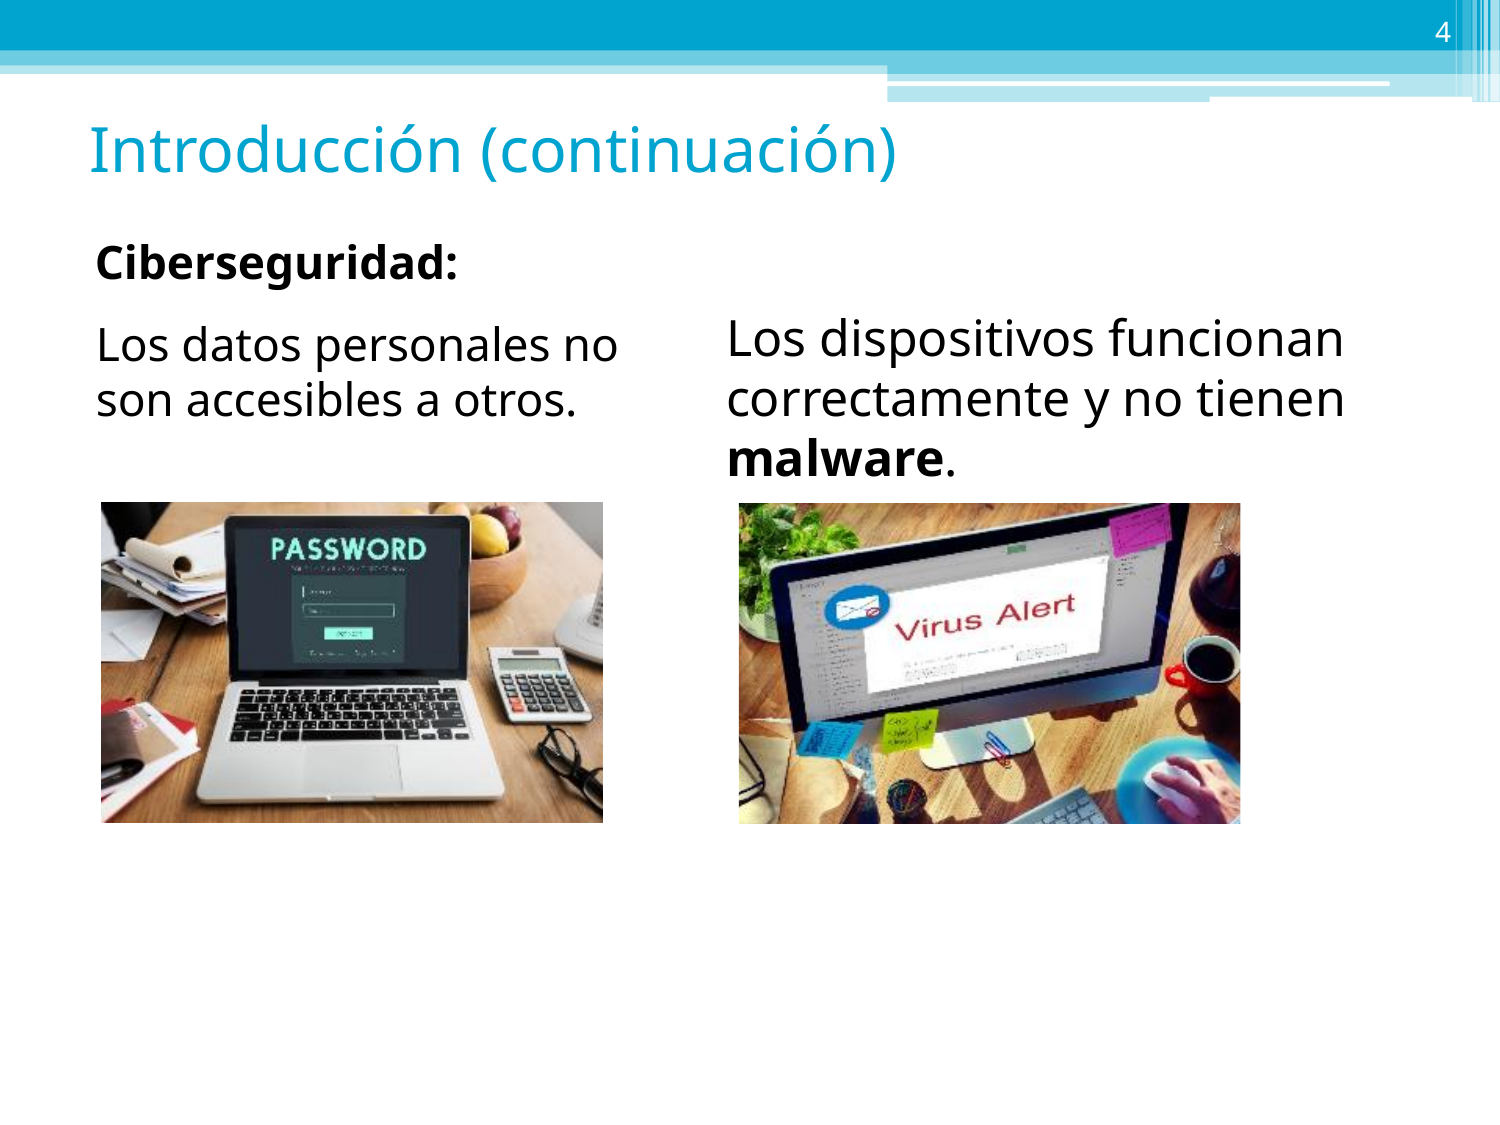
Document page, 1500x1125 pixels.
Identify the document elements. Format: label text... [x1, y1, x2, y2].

text_box Introducción (continuación) [74, 60, 1425, 236]
picture [738, 503, 1241, 824]
text_box Los dispositivos funcionan correctamente y no tienen malware. [696, 209, 1374, 530]
picture [101, 502, 603, 823]
slide_number 4 [1340, 0, 1466, 61]
text_box Ciberseguridad: Los datos personales no son accesibles a otros. [67, 225, 637, 546]
